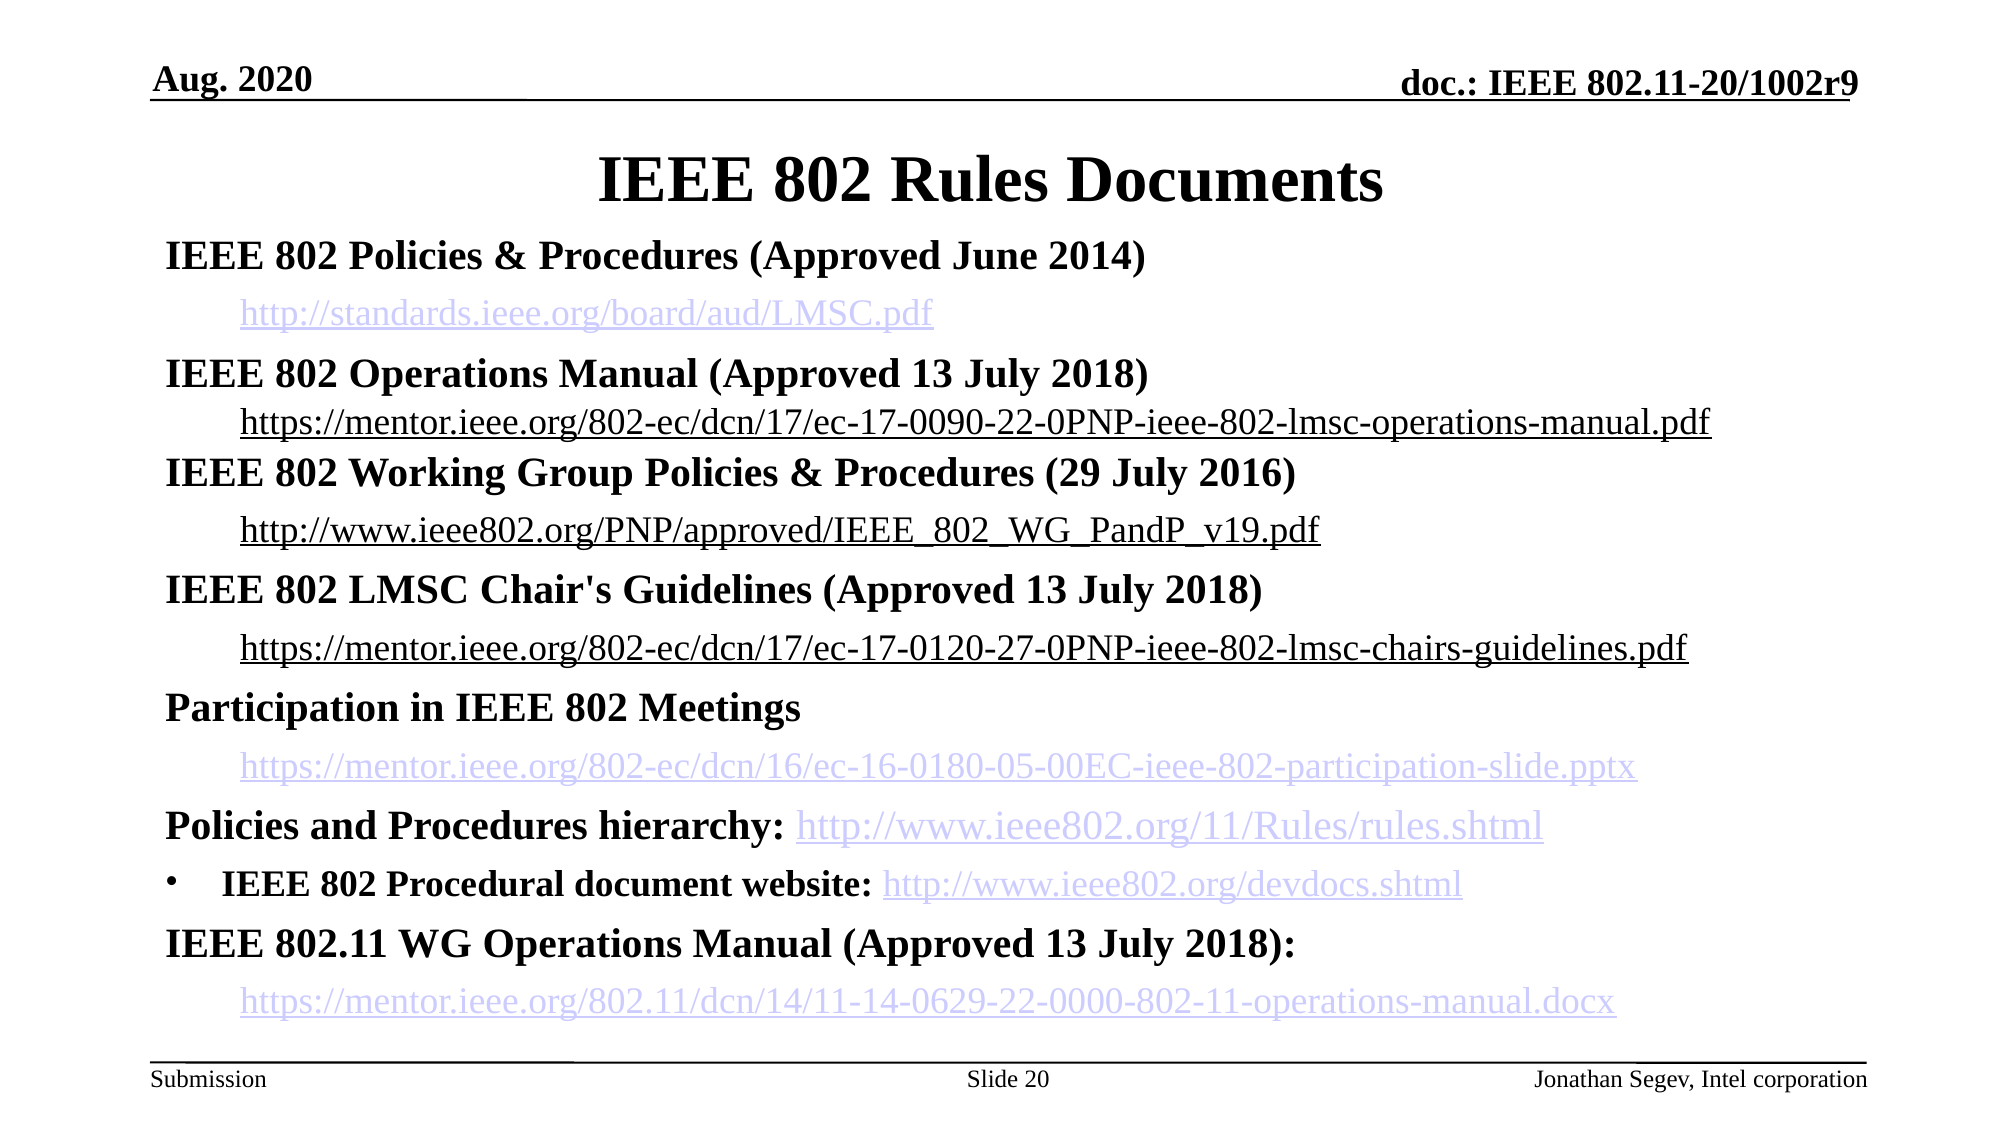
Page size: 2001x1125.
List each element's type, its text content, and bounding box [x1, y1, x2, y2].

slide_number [152, 54, 563, 100]
slide_number Slide 20 [950, 1061, 1067, 1123]
title IEEE 802 Rules Documents [149, 112, 1850, 219]
footer Jonathan Segev, Intel corporation [1171, 1061, 1869, 1093]
list IEEE 802 Policies & Procedures (Approved June 2014) http://standards.ieee.org/board/aud/LMSC.pdf IEEE 802 Operations Manual (Approved 13 July 2018) https://mentor.ieee.org/802-ec/dcn/17/ec-17-0090-22-0PNP-ieee-802-lmsc-operations-manual.pdf IEEE 802 Working Group Policies & Procedures (29 July 2016) http://www.ieee802.org/PNP/approved/IEEE_802_WG_PandP_v19.pdf IEEE 802 LMSC Chair's Guidelines (Approved 13 July 2018) https://mentor.ieee.org/802-ec/dcn/17/ec-17-0120-27-0PNP-ieee-802-lmsc-chairs-guidelines.pdf Participation in IEEE 802 Meetings https://mentor.ieee.org/802-ec/dcn/16/ec-16-0180-05-00EC-ieee-802-participation-slide.pptx Policies and Procedures hierarchy: http://www.ieee802.org/11/Rules/rules.shtml IEEE 802 Procedural document website: http://www.ieee802.org/devdocs.shtml IEEE 802.11 WG Operations Manual (Approved 13 July 2018): https://mentor.ieee.org/802.11/dcn/14/11-14-0629-22-0000-802-11-operations-manual.docx [149, 219, 1850, 1003]
